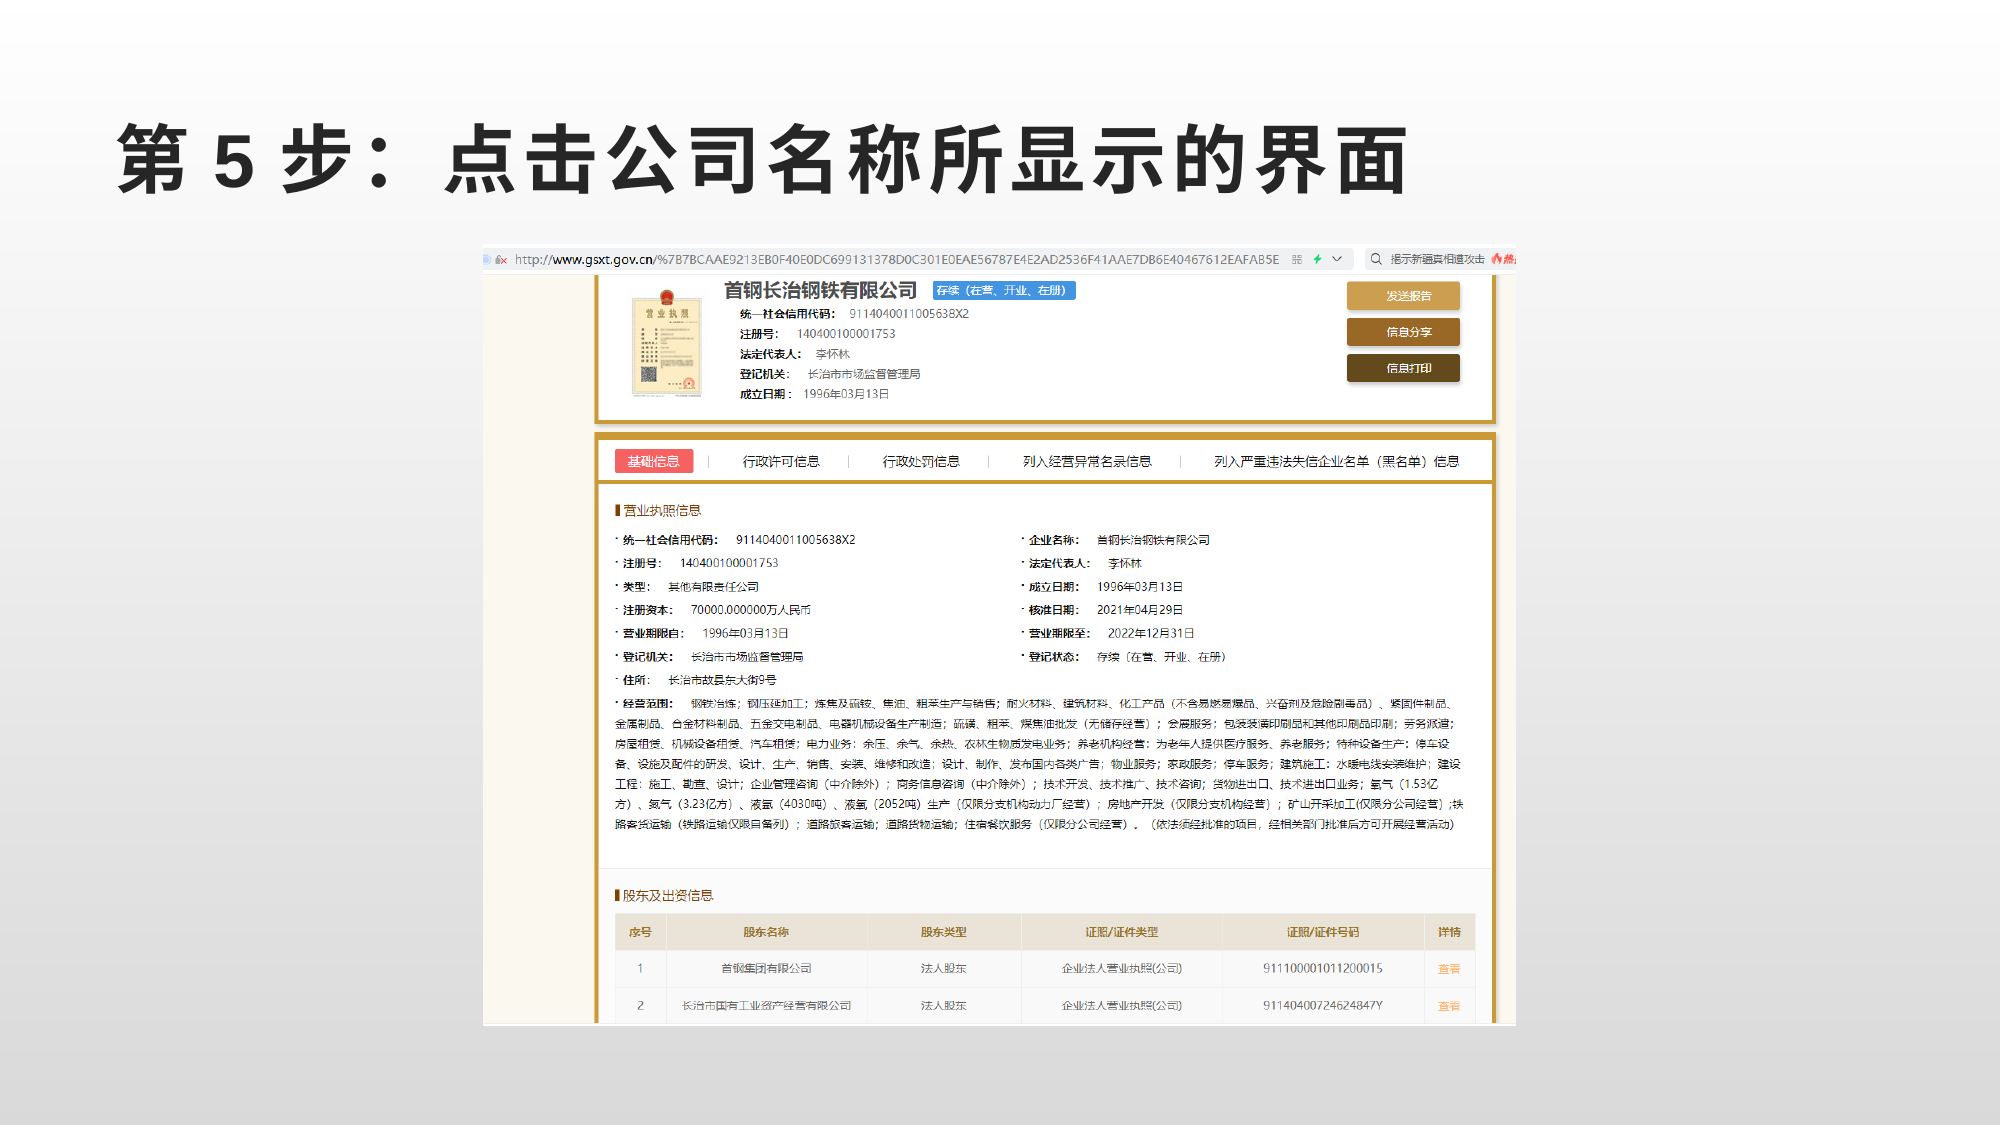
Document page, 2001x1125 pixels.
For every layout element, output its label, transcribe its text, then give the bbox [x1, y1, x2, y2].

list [483, 244, 1516, 1026]
title 第5步：点击公司名称所显示的界面 [99, 99, 1900, 216]
